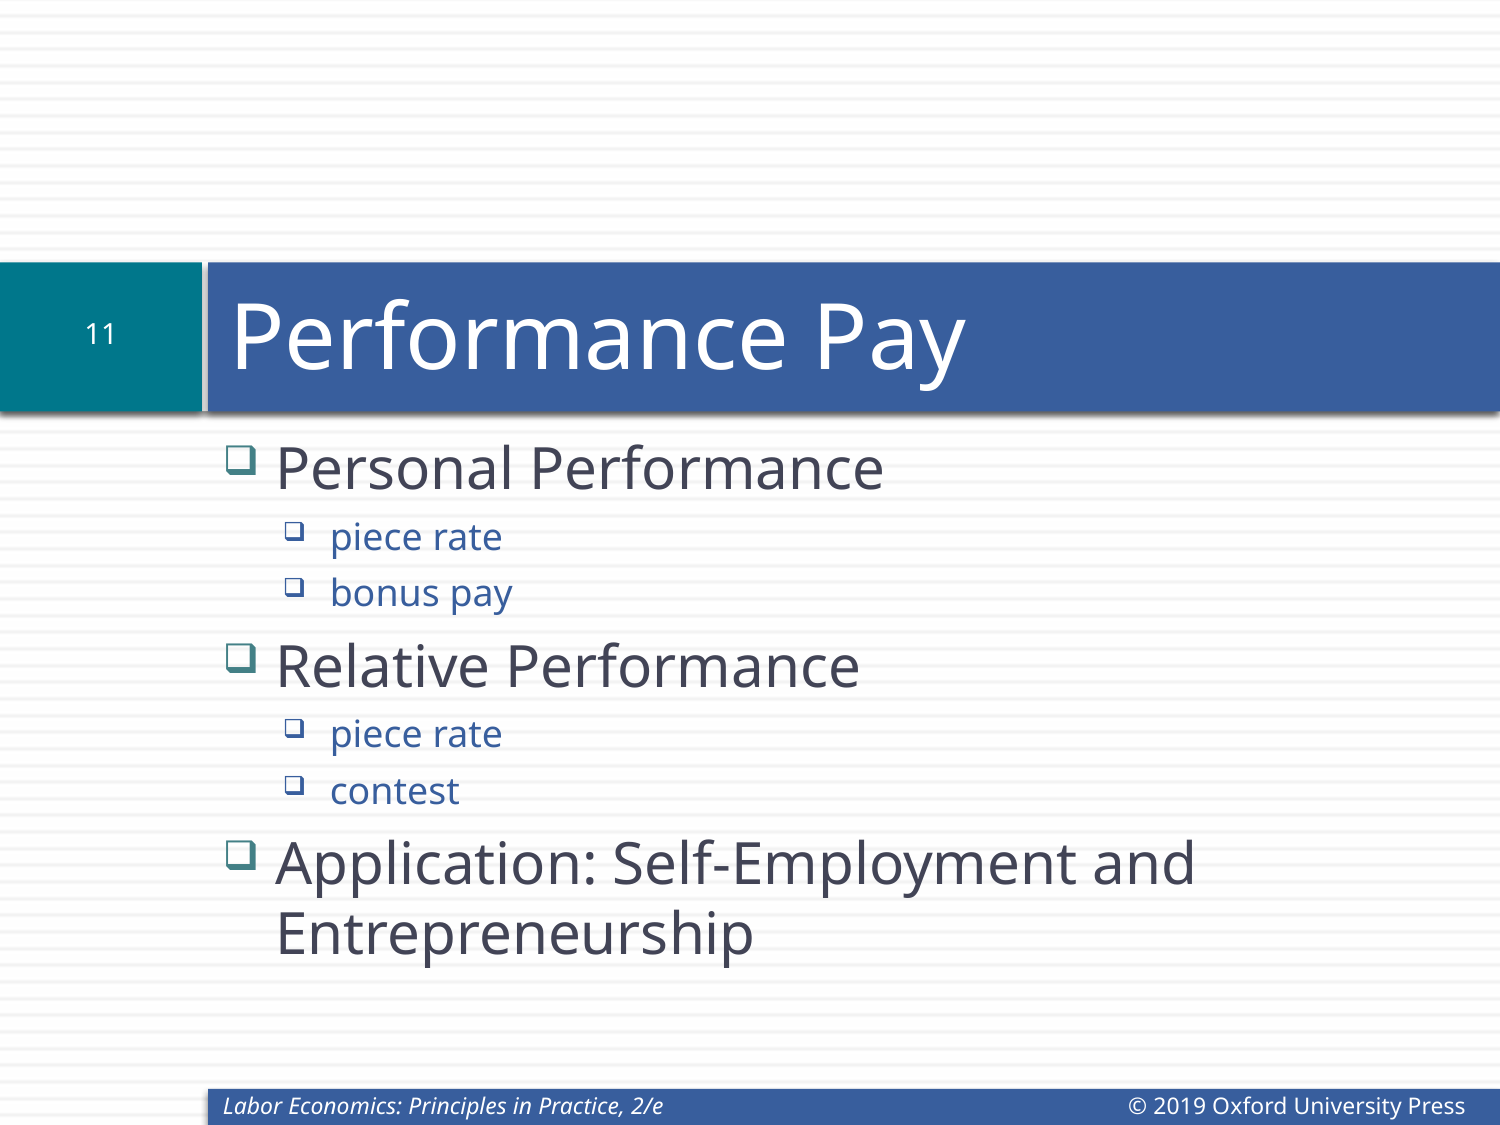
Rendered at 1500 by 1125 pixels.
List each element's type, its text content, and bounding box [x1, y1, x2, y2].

title Performance Pay [214, 262, 1489, 412]
slide_number 10 [0, 260, 202, 410]
list Personal Performance piece rate bonus pay Relative Performance piece rate contest Application: Self-Employment and Entrepreneurship [208, 423, 1484, 1084]
slide_number Labor Economics: Principles in Practice, 2/e [208, 1090, 756, 1125]
footer © 2019 Oxford University Press [835, 1090, 1481, 1125]
